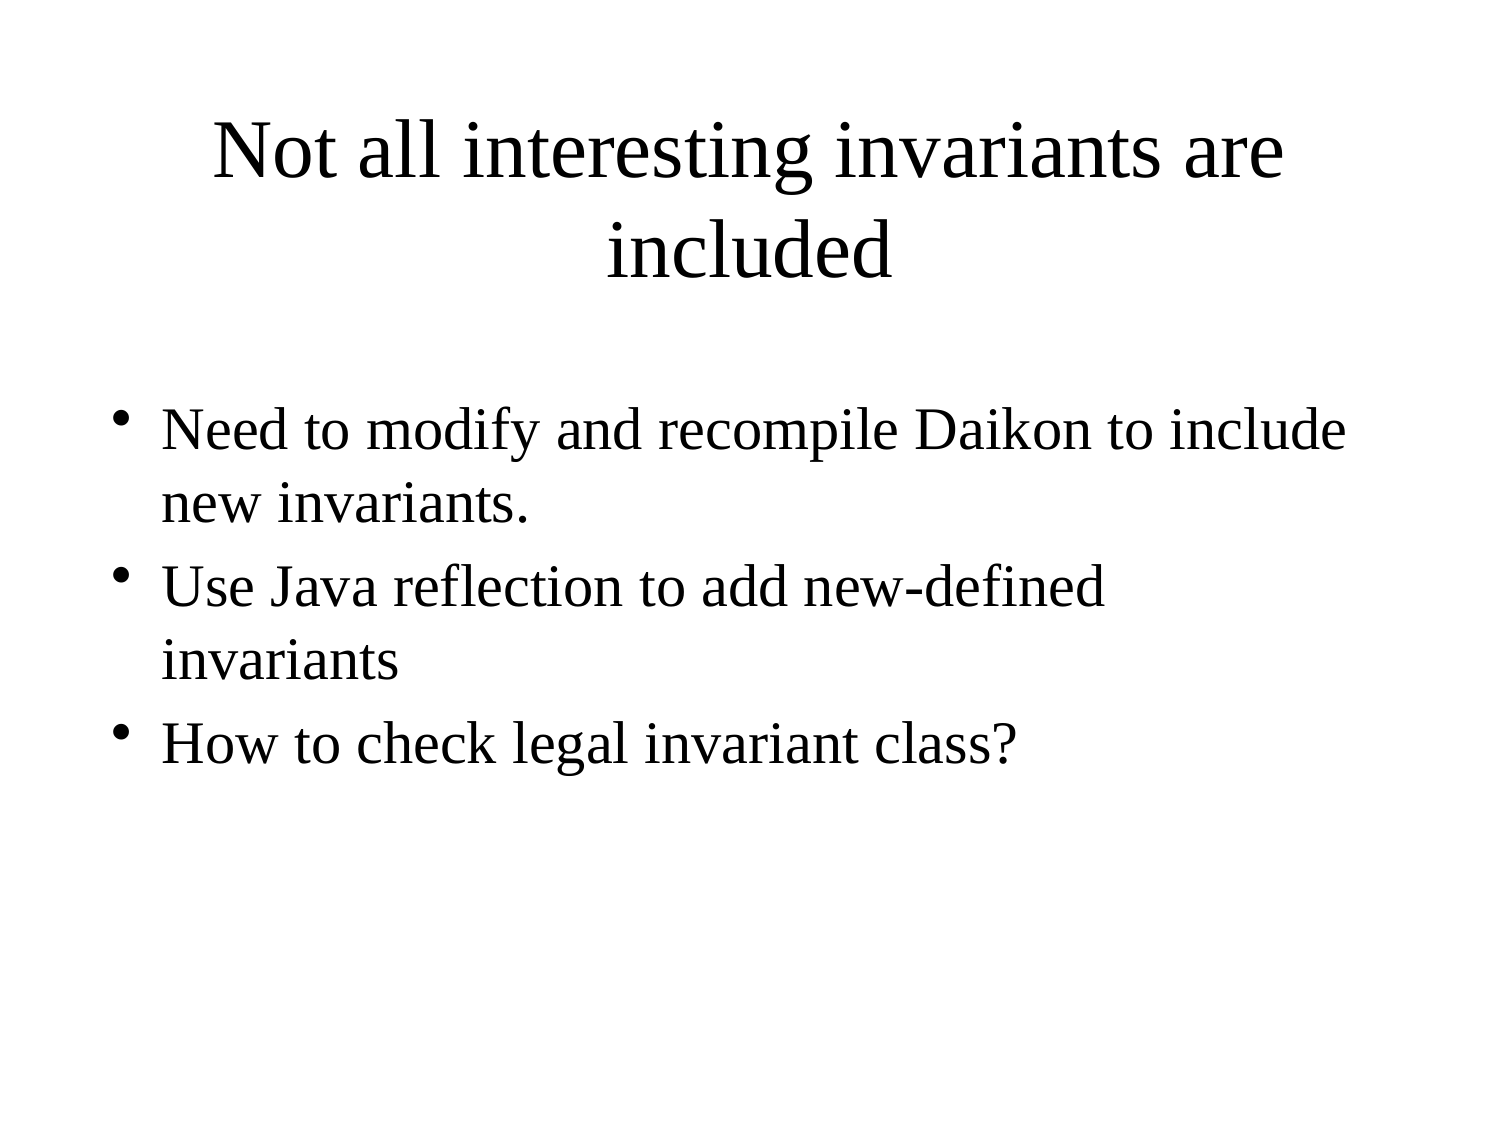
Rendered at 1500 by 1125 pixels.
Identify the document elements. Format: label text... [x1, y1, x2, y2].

title Not all interesting invariants are included [112, 99, 1388, 288]
list Need to modify and recompile Daikon to include new invariants. Use Java reflection to add new-defined invariants How to check legal invariant class? [97, 382, 1373, 1058]
